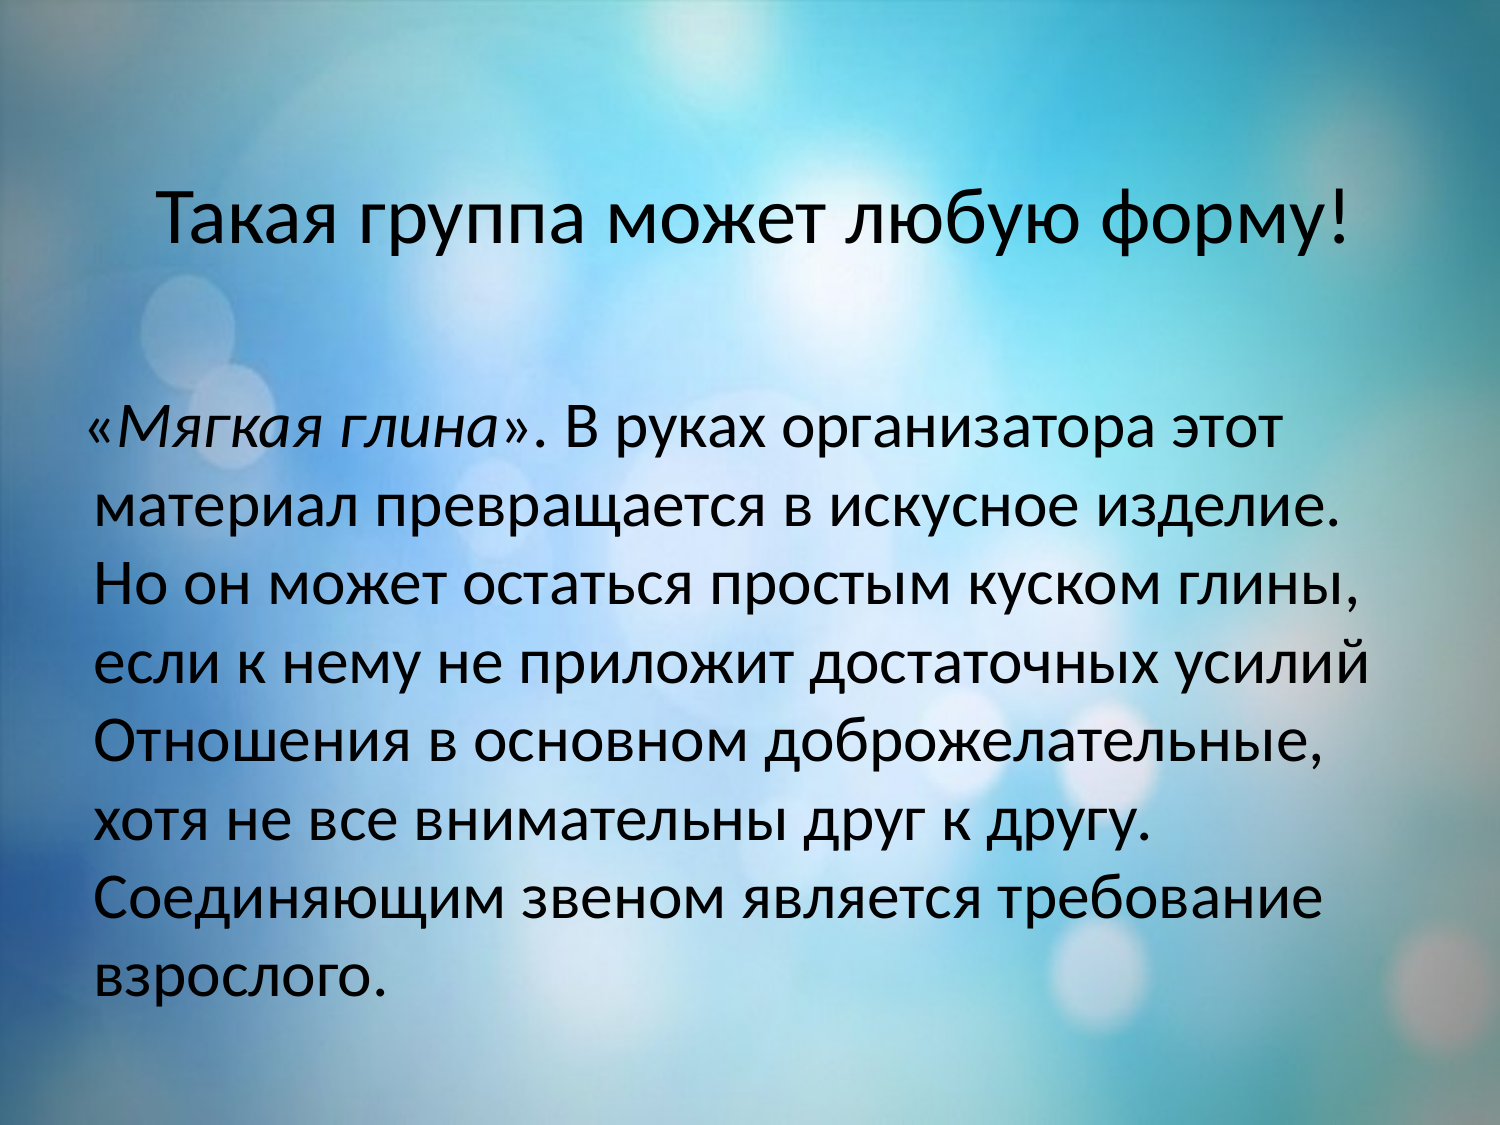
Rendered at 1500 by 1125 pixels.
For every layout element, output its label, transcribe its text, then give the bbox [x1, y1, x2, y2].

list «Мягкая глина». В руках организатора этот материал превращается в искусное изделие. Но он может остаться простым куском глины, если к нему не приложит достаточных усилий Отношения в основном доброжелательные, хотя не все внимательны друг к другу. Соединяющим звеном является требование взрослого. [23, 375, 1437, 1020]
title Такая группа может любую форму! [70, 117, 1421, 305]
picture [0, 0, 1500, 1125]
